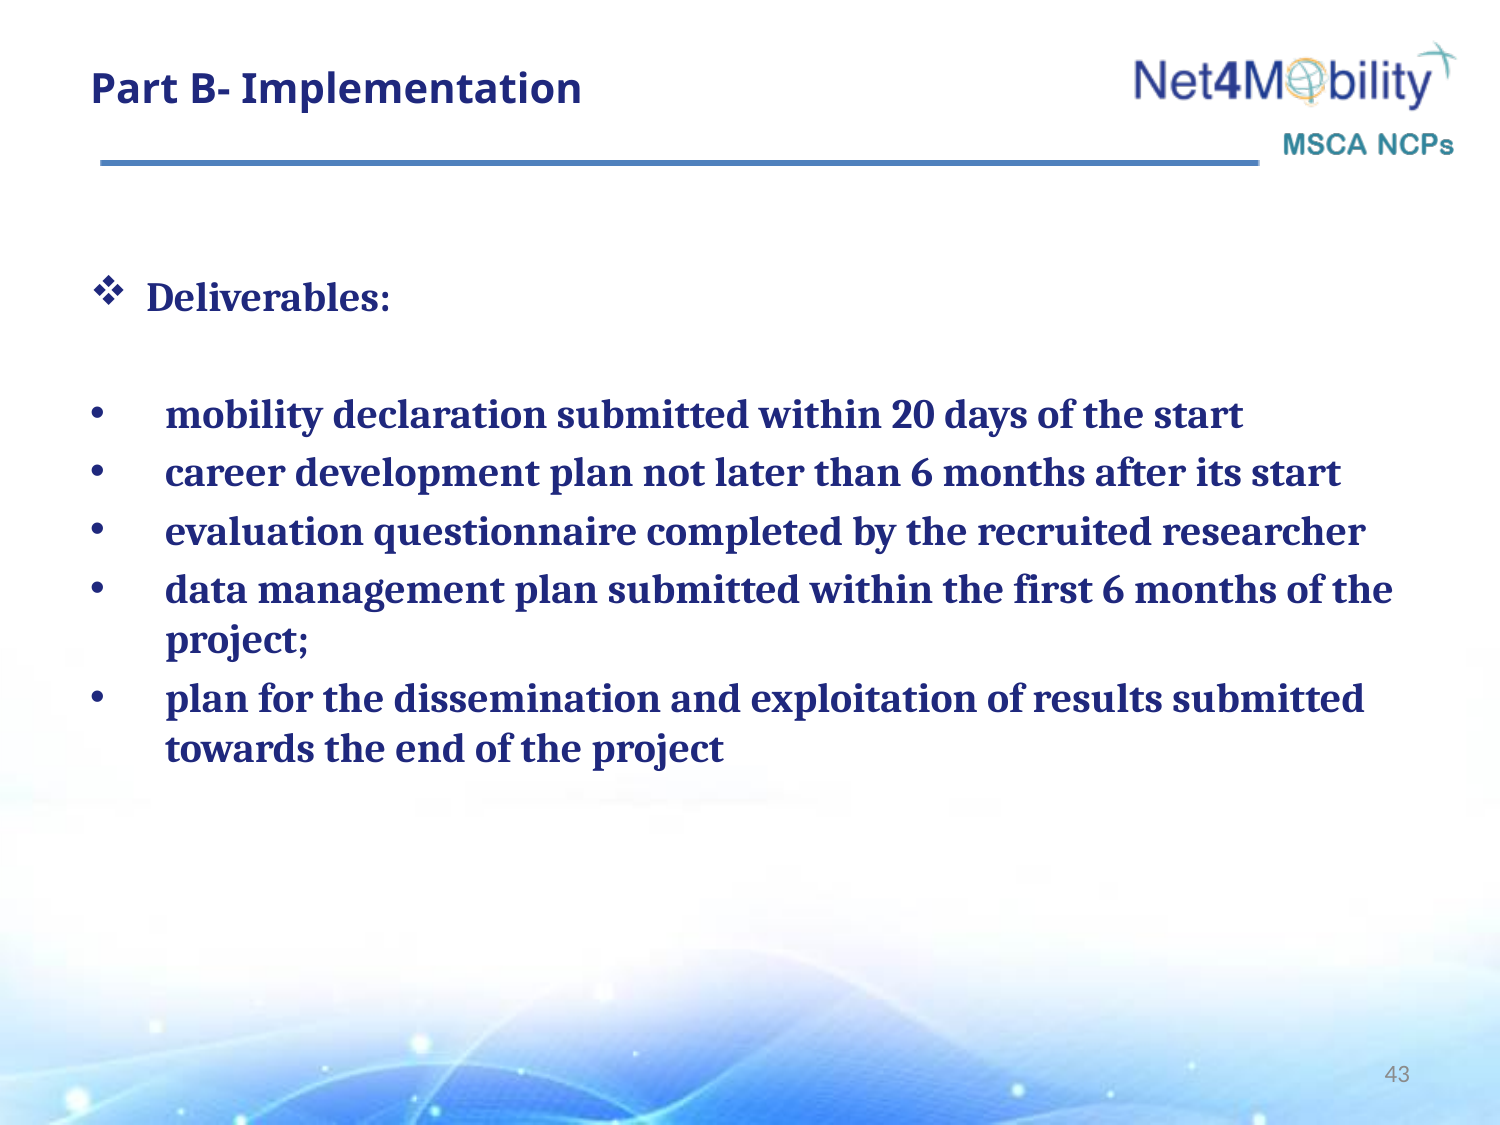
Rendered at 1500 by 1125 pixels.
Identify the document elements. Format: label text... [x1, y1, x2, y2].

slide_number 43 [1074, 1042, 1425, 1103]
title Part B- Implementation [75, 30, 1093, 144]
list Deliverables: mobility declaration submitted within 20 days of the start career development plan not later than 6 months after its start evaluation questionnaire completed by the recruited researcher data management plan submitted within the first 6 months of the project; plan for the dissemination and exploitation of results submitted towards the end of the project [75, 262, 1425, 1005]
picture [0, 0, 1500, 1125]
